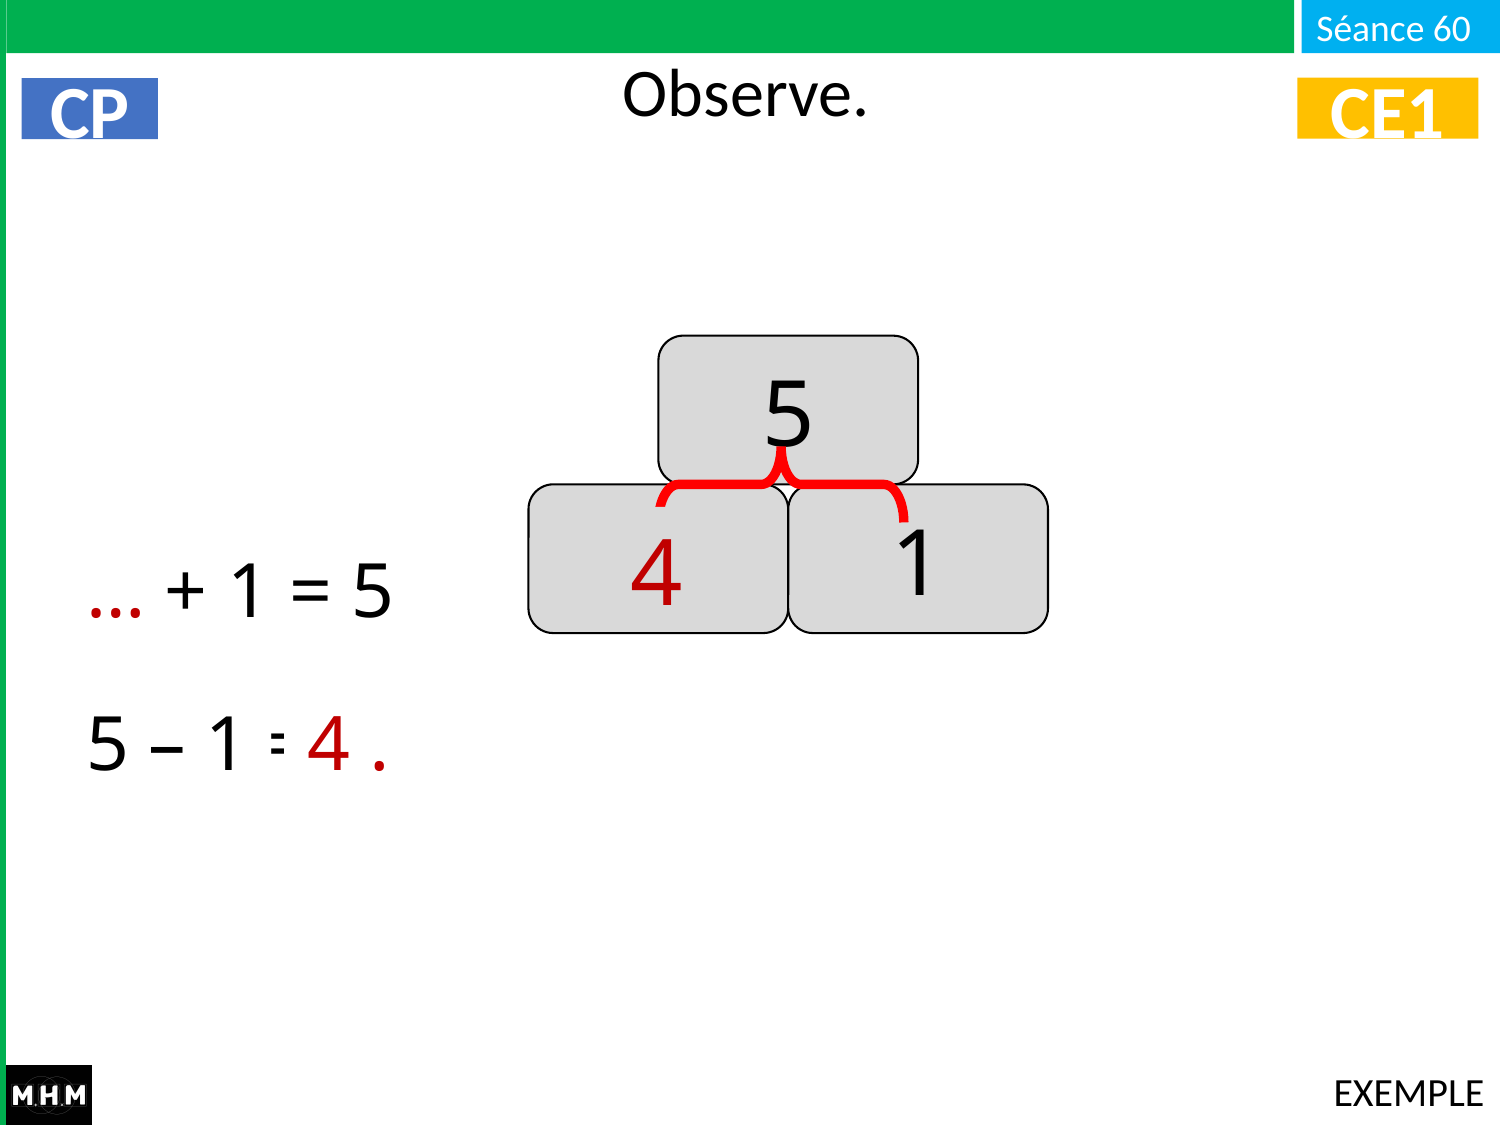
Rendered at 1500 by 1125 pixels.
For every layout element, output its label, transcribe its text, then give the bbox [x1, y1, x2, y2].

text_box [659, 446, 905, 523]
text_box 1 [787, 483, 1050, 635]
text_box 4 [284, 687, 374, 793]
text_box … [527, 483, 788, 635]
text_box CE1 [1296, 77, 1479, 140]
text_box … + 1 = 5 [71, 535, 453, 641]
text_box 5 – 1 = … [374, 687, 453, 793]
text_box CP [21, 77, 159, 140]
text_box 4 [607, 506, 707, 632]
picture [6, 1065, 92, 1125]
list EXEMPLE [1318, 1064, 1500, 1125]
text_box 5 – 1 = … [71, 687, 284, 793]
text_box 5 [657, 334, 920, 486]
title Observe. [607, 49, 1500, 139]
